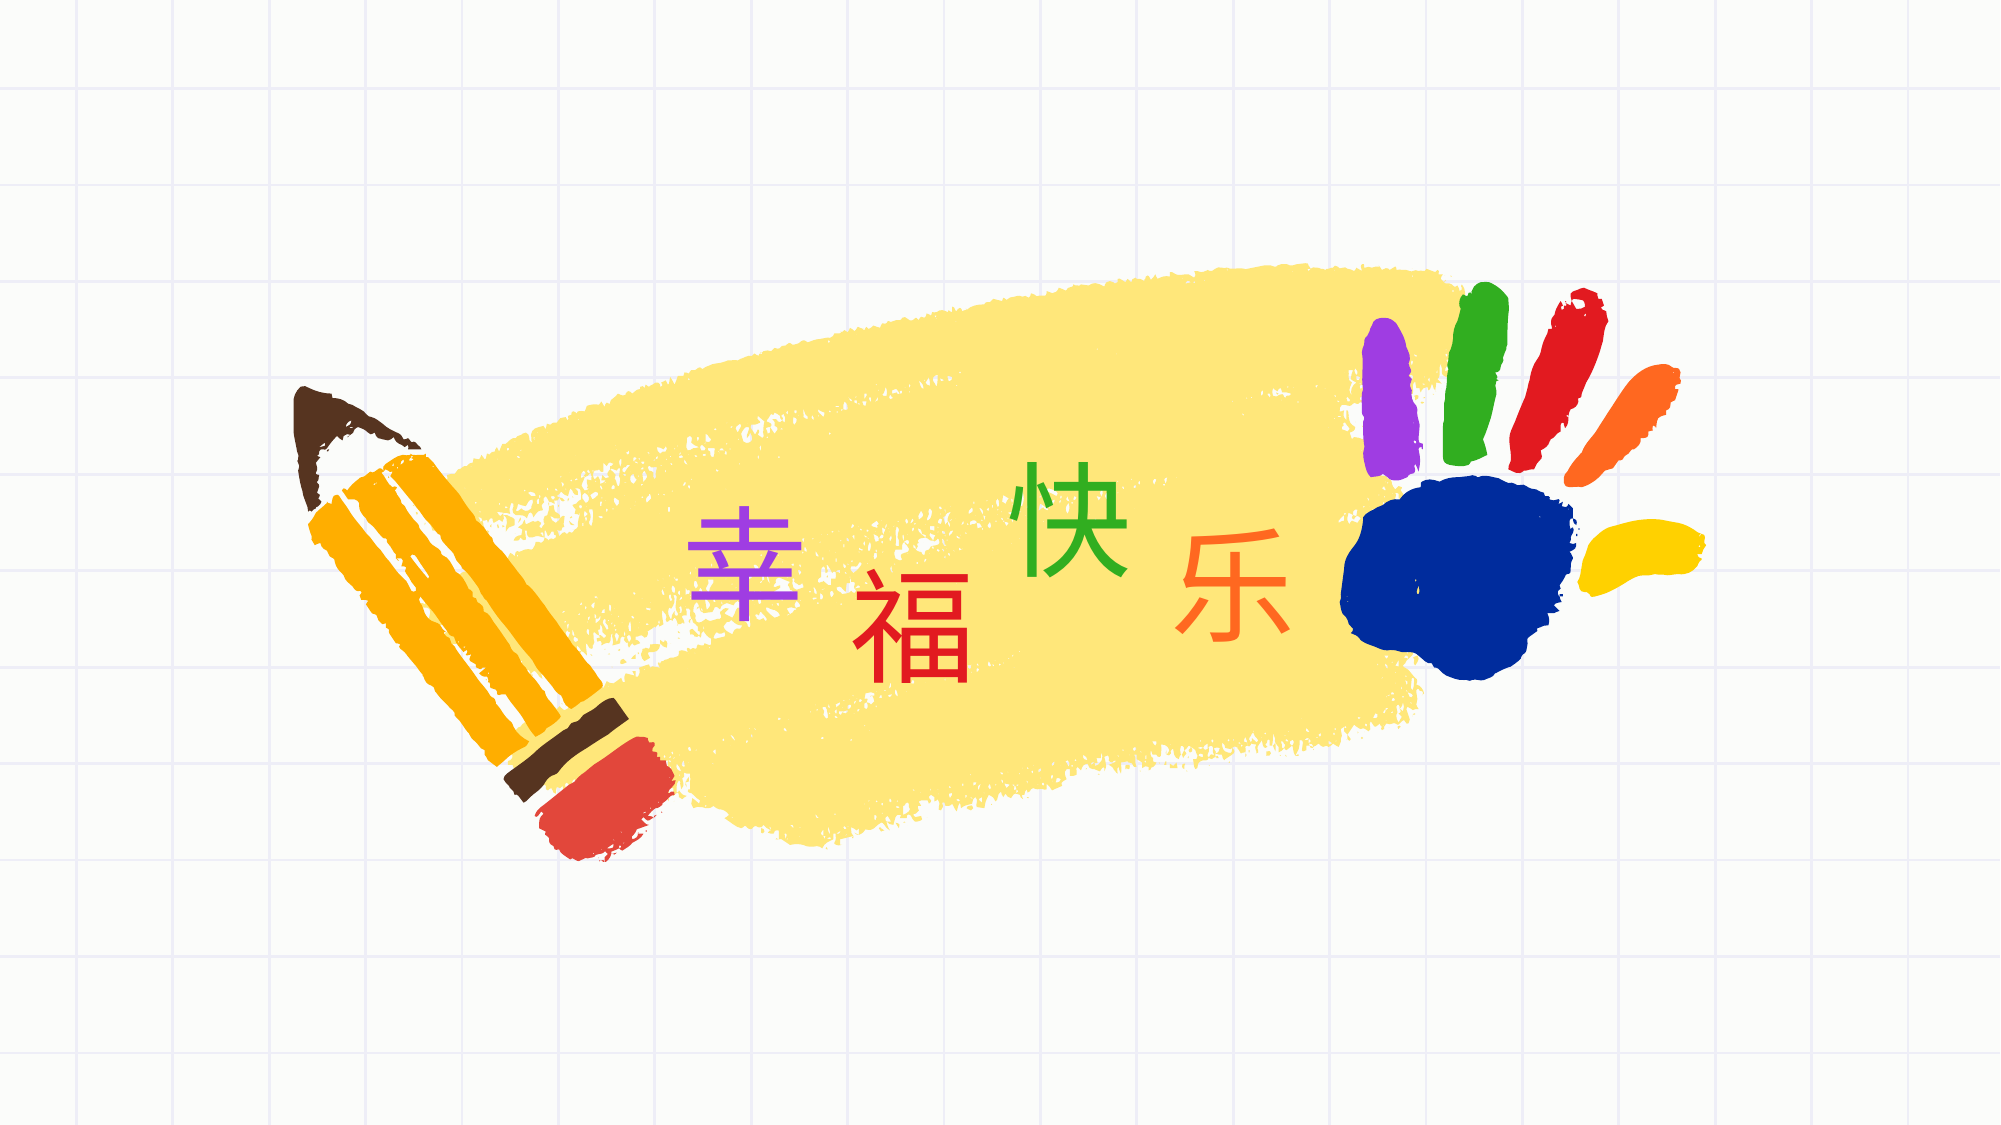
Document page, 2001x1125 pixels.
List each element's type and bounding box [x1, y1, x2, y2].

picture [293, 263, 1707, 862]
